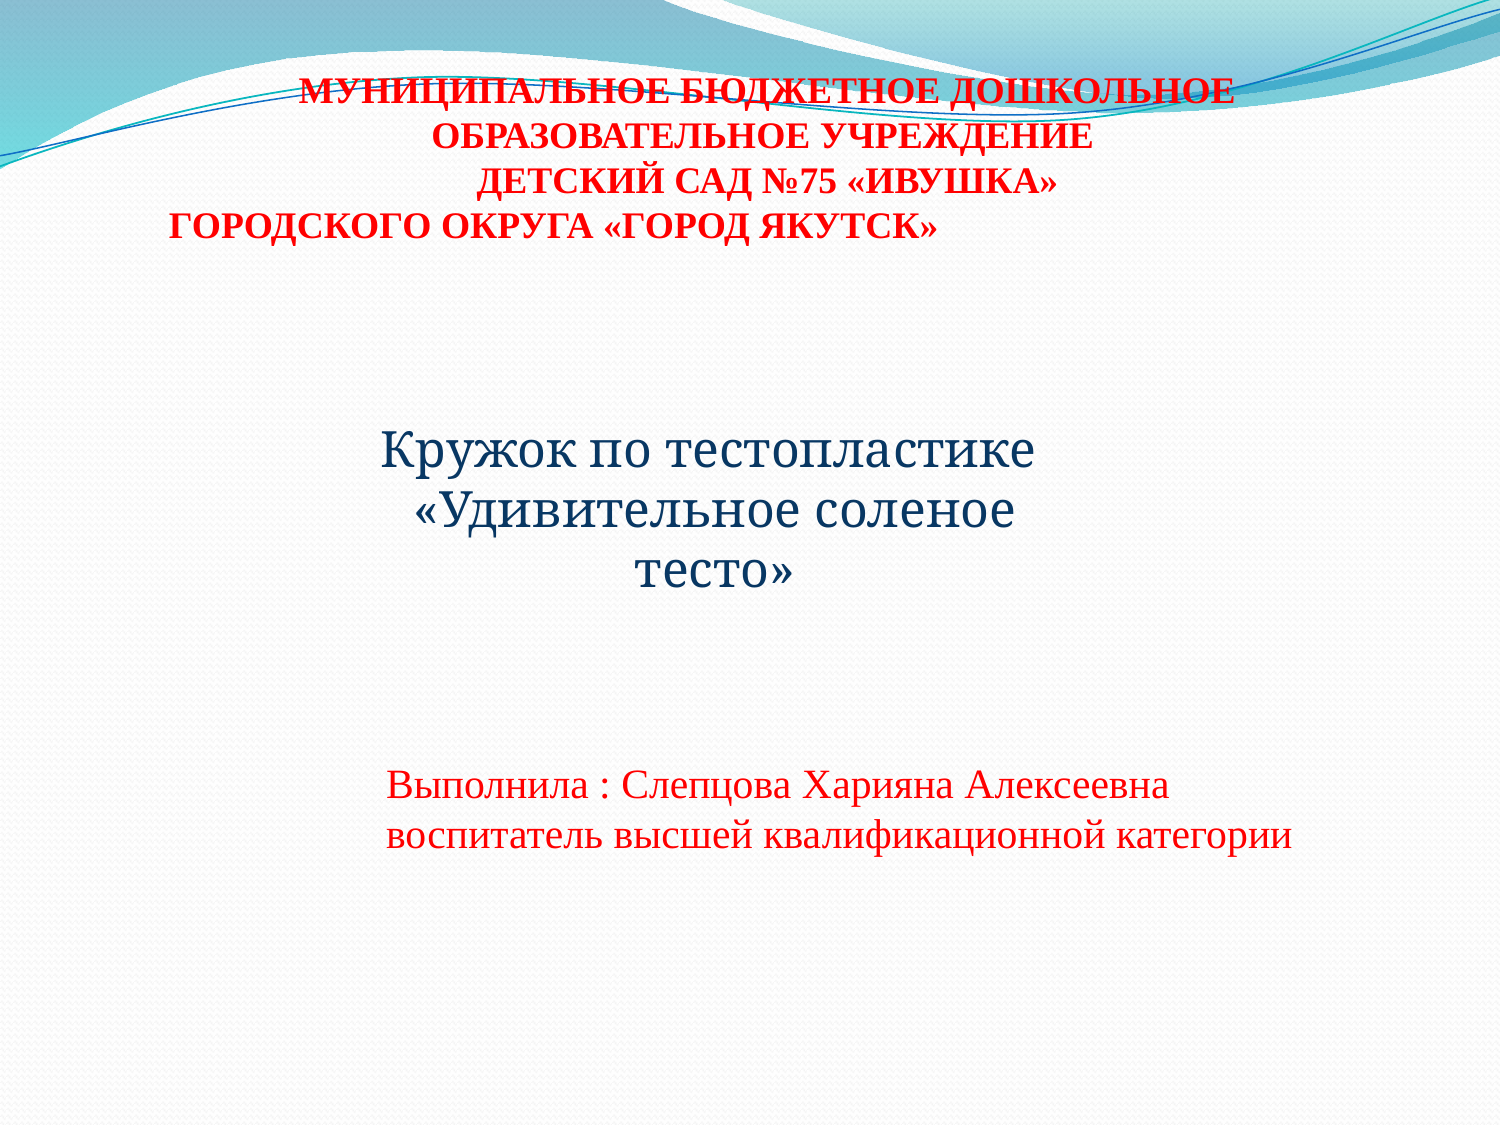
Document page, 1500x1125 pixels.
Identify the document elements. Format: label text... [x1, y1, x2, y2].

text_box Кружок по тестопластике «Удивительное соленое тесто» [351, 410, 1079, 605]
text_box Выполнила : Слепцова Харияна Алексеевна воспитатель высшей квалификационной категории [371, 749, 1308, 865]
text_box МУНИЦИПАЛЬНОЕ БЮДЖЕТНОЕ ДОШКОЛЬНОЕ ОБРАЗОВАТЕЛЬНОЕ УЧРЕЖДЕНИЕ ДЕТСКИЙ САД №75 «ИВУШКА» ГОРОДСКОГО ОКРУГА «ГОРОД ЯКУТСК» [140, 58, 1395, 344]
